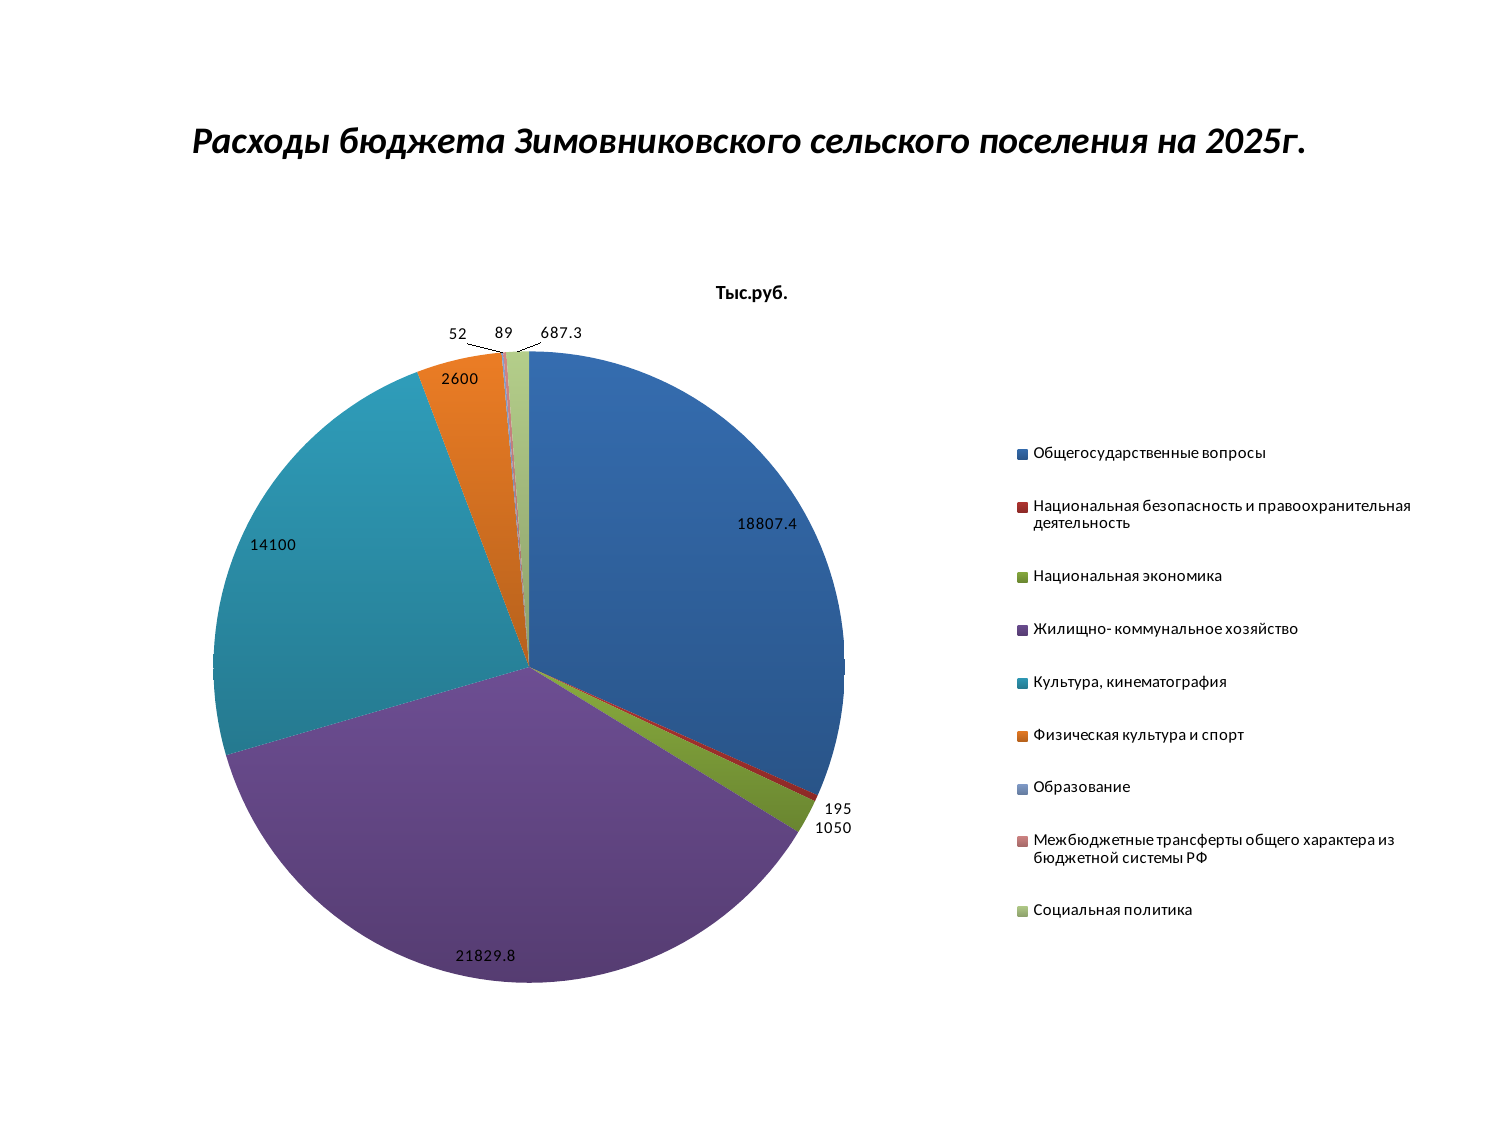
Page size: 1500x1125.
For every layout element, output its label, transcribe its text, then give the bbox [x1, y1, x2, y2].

title Расходы бюджета Зимовниковского сельского поселения на 2025г. [75, 45, 1425, 233]
chart [76, 255, 1427, 998]
